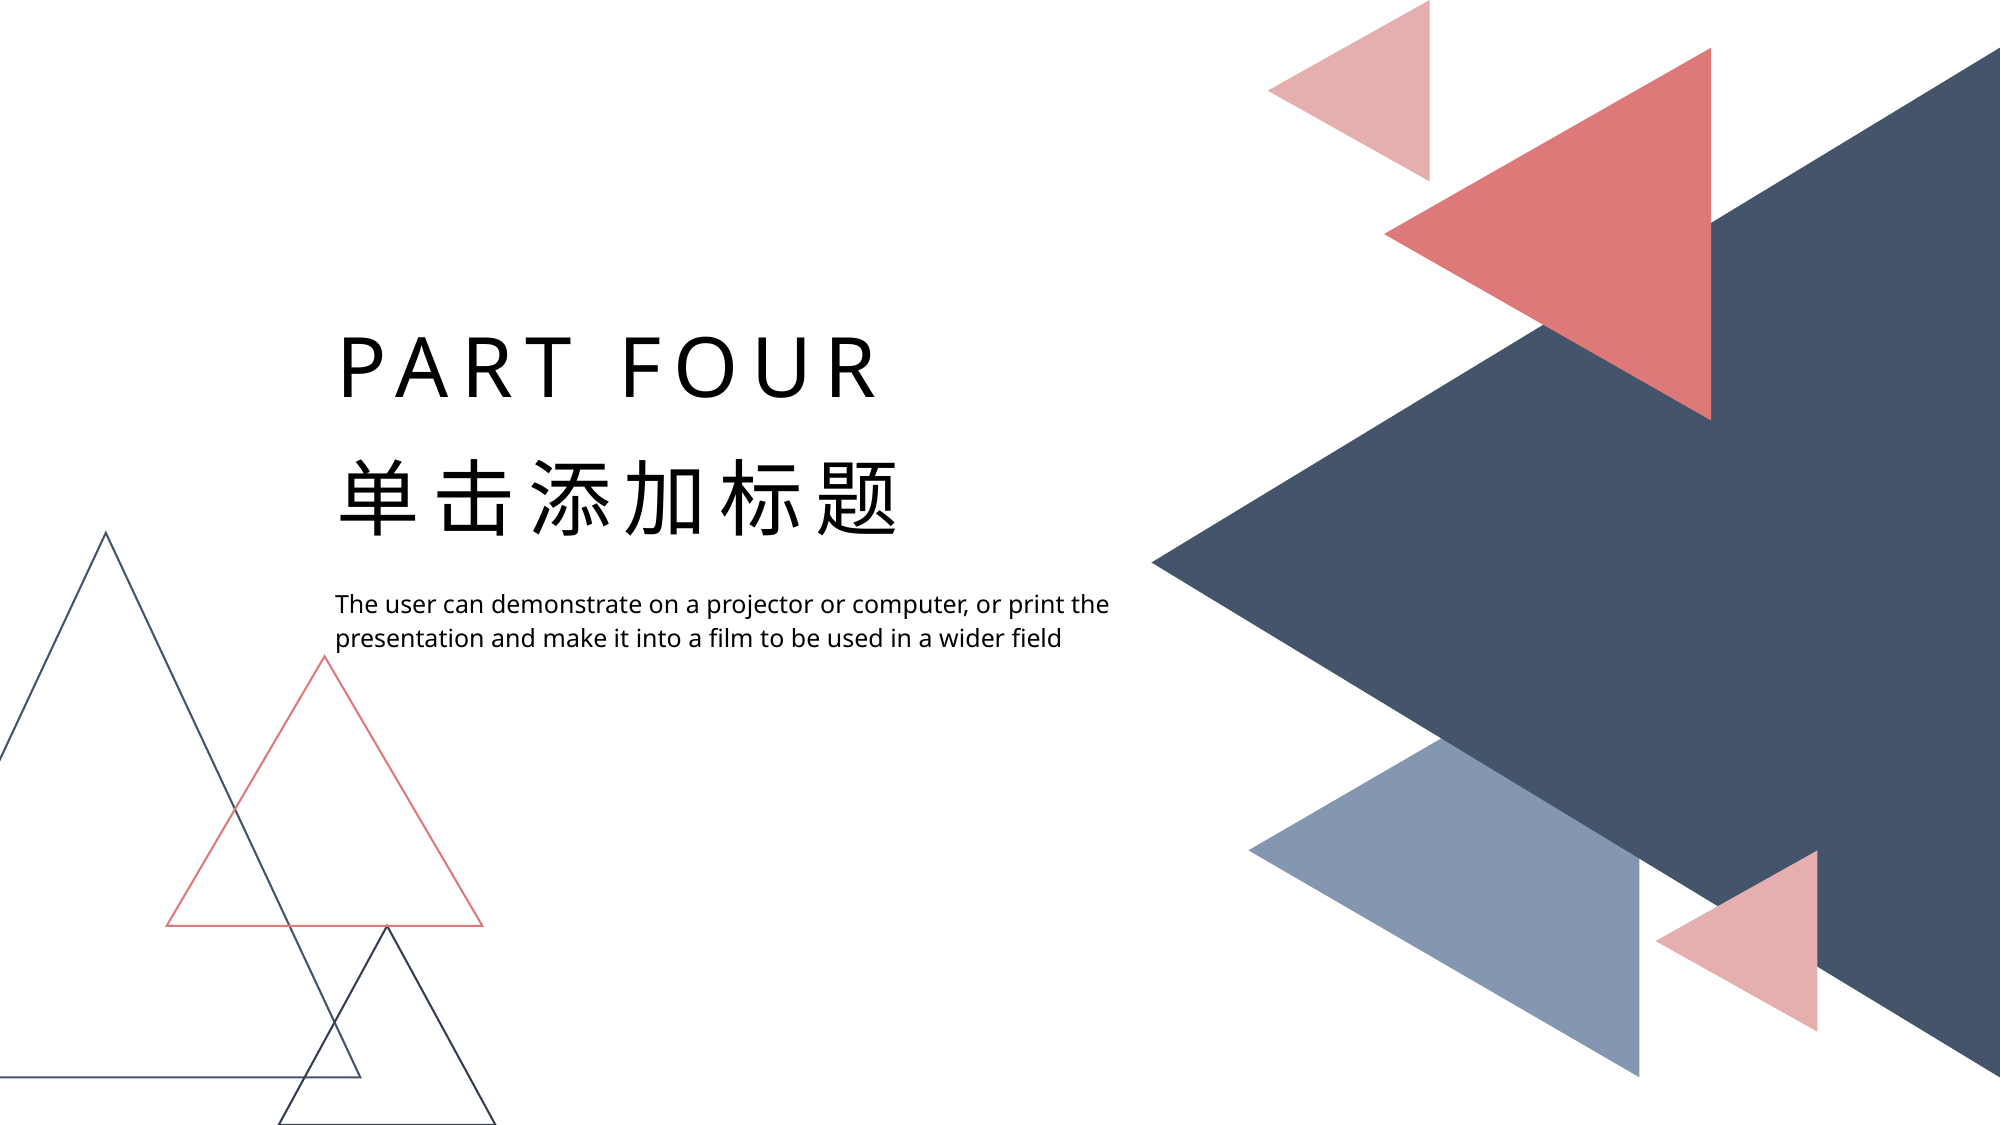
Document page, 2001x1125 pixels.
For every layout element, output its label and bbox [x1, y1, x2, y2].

text_box [0, 0, 2000, 1125]
